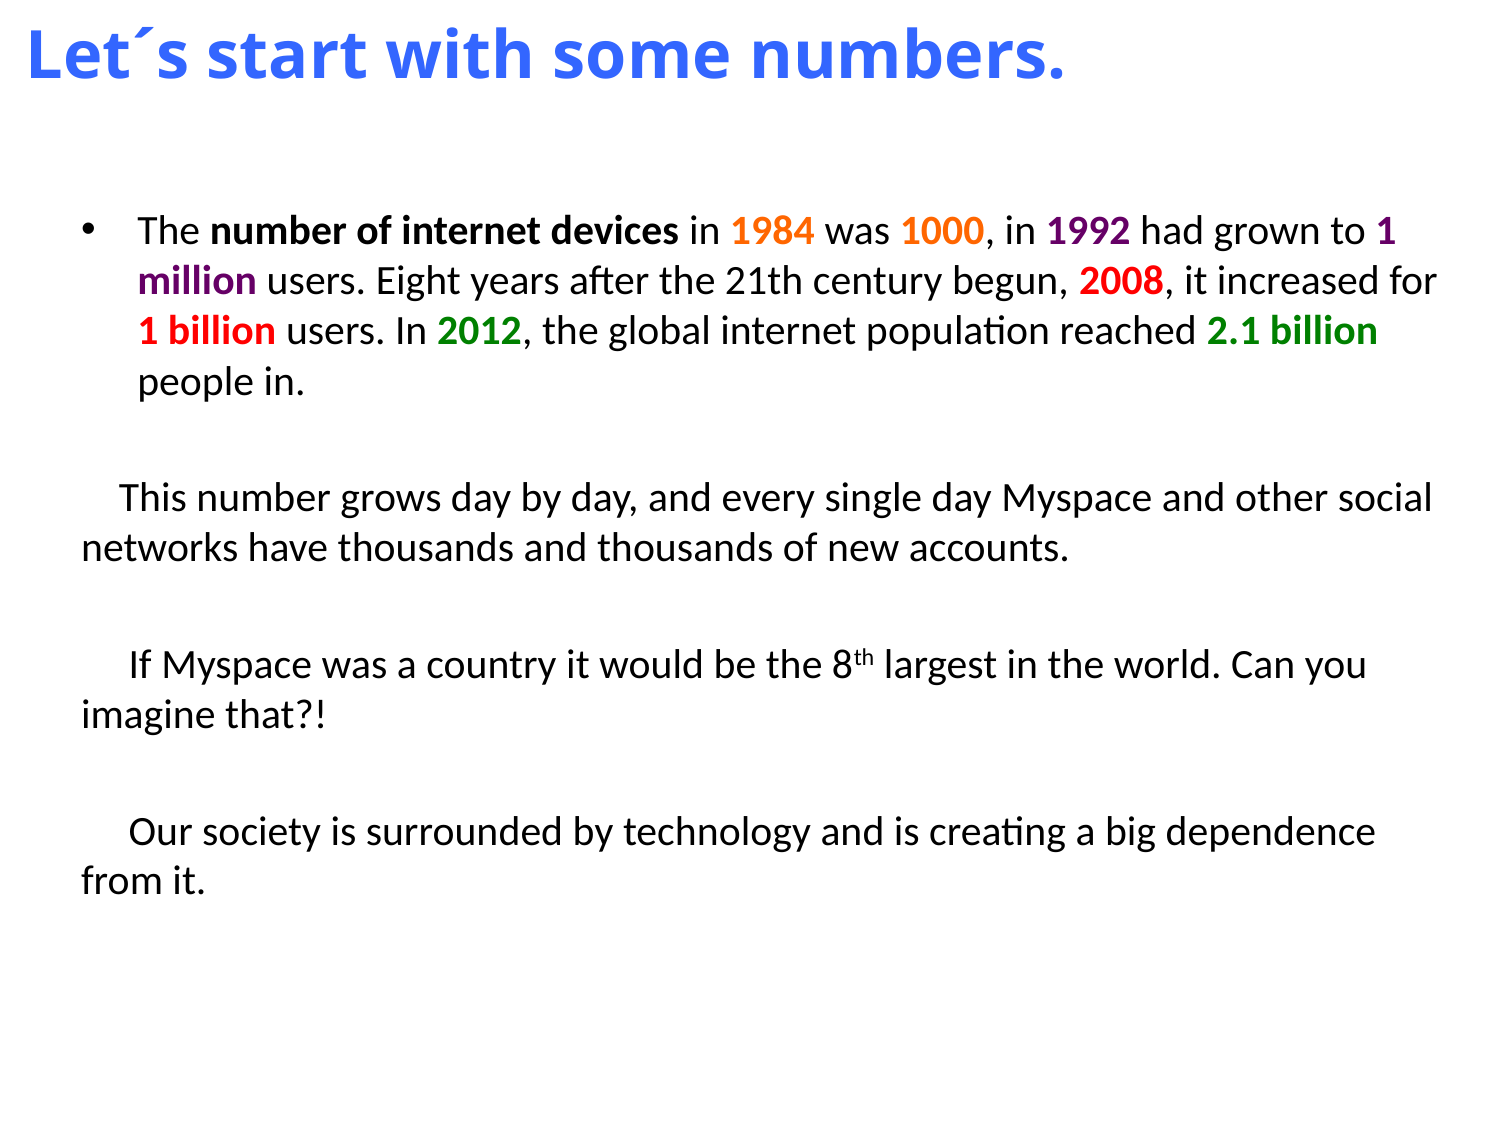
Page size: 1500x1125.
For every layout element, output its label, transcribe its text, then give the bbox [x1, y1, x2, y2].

title Let´s start with some numbers. [0, 0, 1094, 103]
list The number of internet devices in 1984 was 1000, in 1992 had grown to 1 million users. Eight years after the 21th century begun, 2008, it increased for 1 billion users. In 2012, the global internet population reached 2.1 billion people in. This number grows day by day, and every single day Myspace and other social networks have thousands and thousands of new accounts. If Myspace was a country it would be the 8th largest in the world. Can you imagine that?! Our society is surrounded by technology and is creating a big dependence from it. [66, 195, 1462, 1036]
